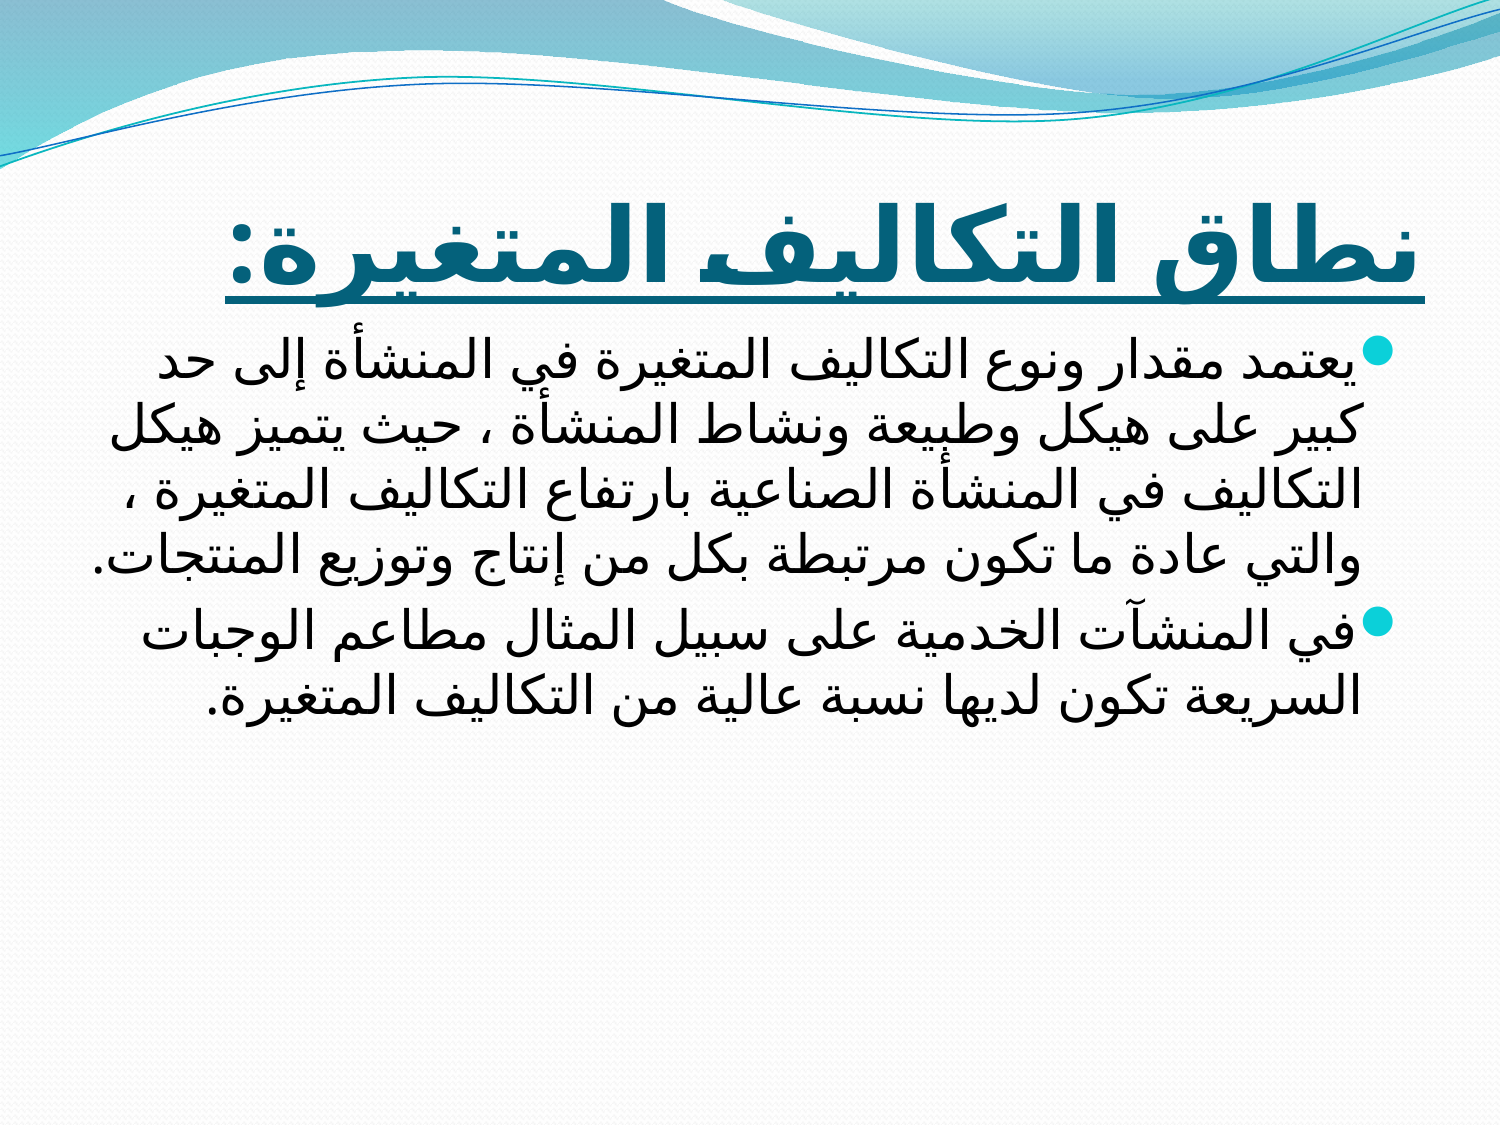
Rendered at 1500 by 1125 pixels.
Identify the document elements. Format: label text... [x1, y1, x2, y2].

title نطاق التكاليف المتغيرة: [75, 115, 1425, 303]
list يعتمد مقدار ونوع التكاليف المتغيرة في المنشأة إلى حد كبير على هيكل وطبيعة ونشاط المنشأة ، حيث يتميز هيكل التكاليف في المنشأة الصناعية بارتفاع التكاليف المتغيرة ، والتي عادة ما تكون مرتبطة بكل من إنتاج وتوزيع المنتجات. في المنشآت الخدمية على سبيل المثال مطاعم الوجبات السريعة تكون لديها نسبة عالية من التكاليف المتغيرة. [75, 317, 1425, 1038]
